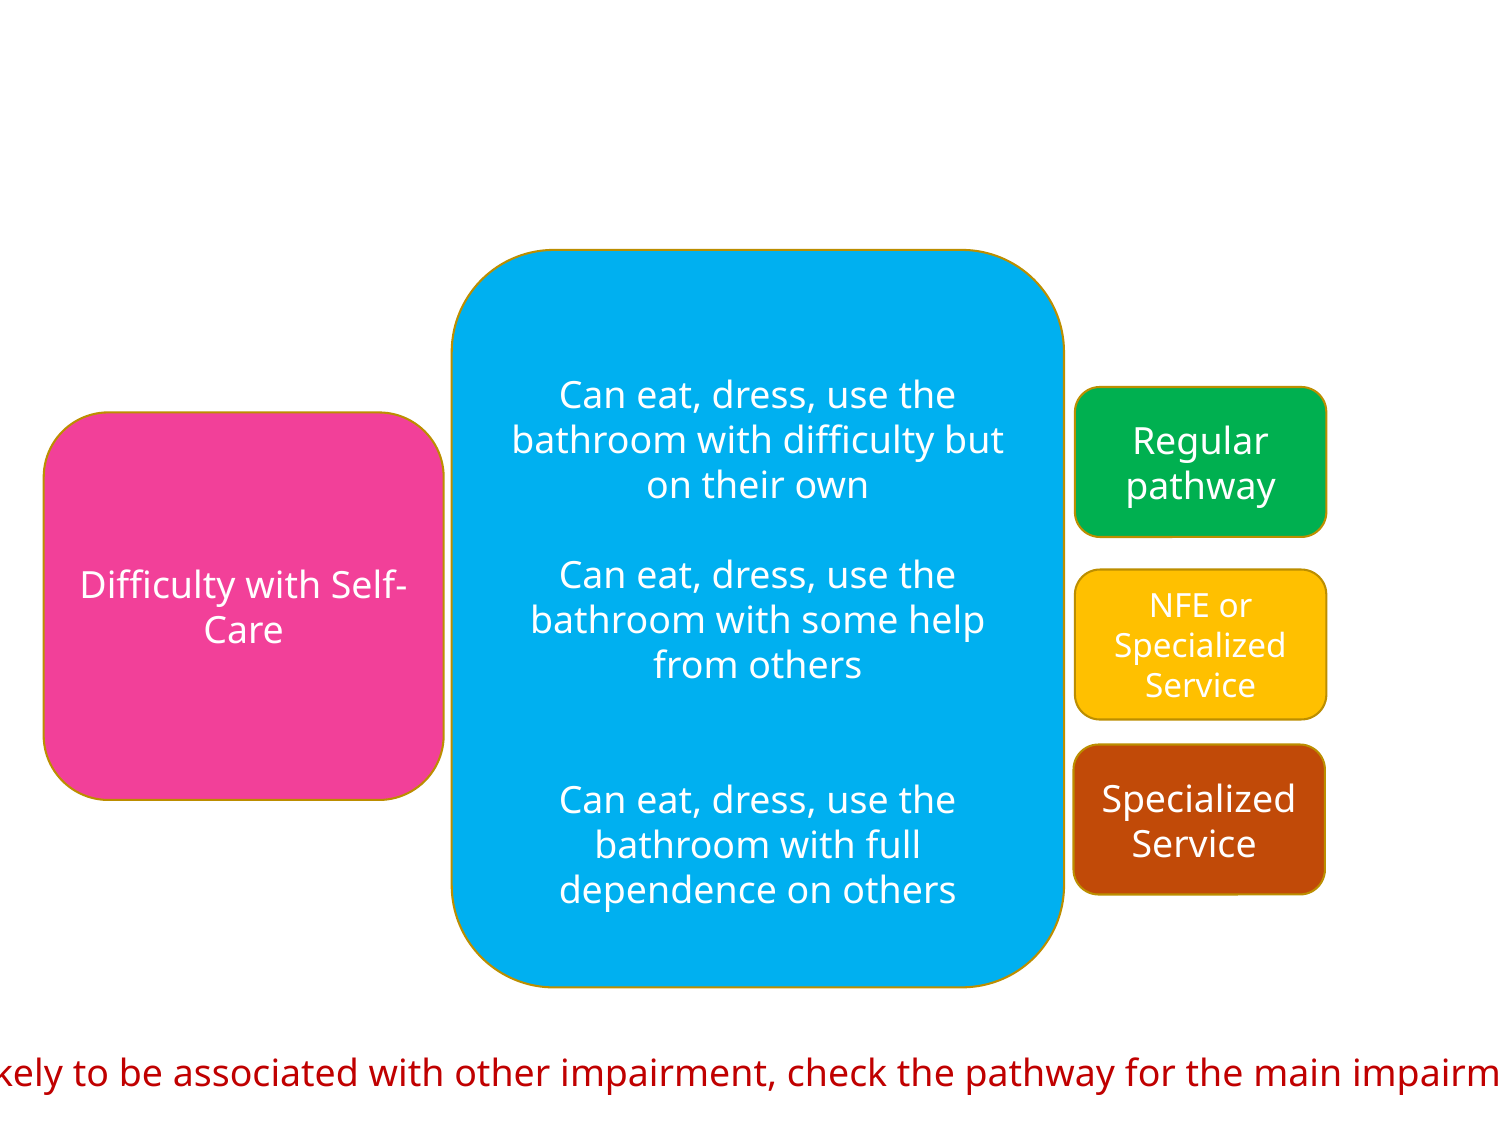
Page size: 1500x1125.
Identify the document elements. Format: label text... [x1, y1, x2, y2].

text_box Likely to be associated with other impairment, check the pathway for the main impairment [0, 1041, 1500, 1102]
text_box Can eat, dress, use the bathroom with difficulty but on their own Can eat, dress, use the bathroom with some help from others Can eat, dress, use the bathroom with full dependence on others [450, 248, 1066, 989]
text_box Specialized Service [1072, 743, 1326, 896]
text_box Difficulty with Self-Care [42, 411, 445, 801]
text_box Regular pathway [1073, 385, 1328, 539]
text_box NFE or Specialized Service [1073, 568, 1328, 721]
